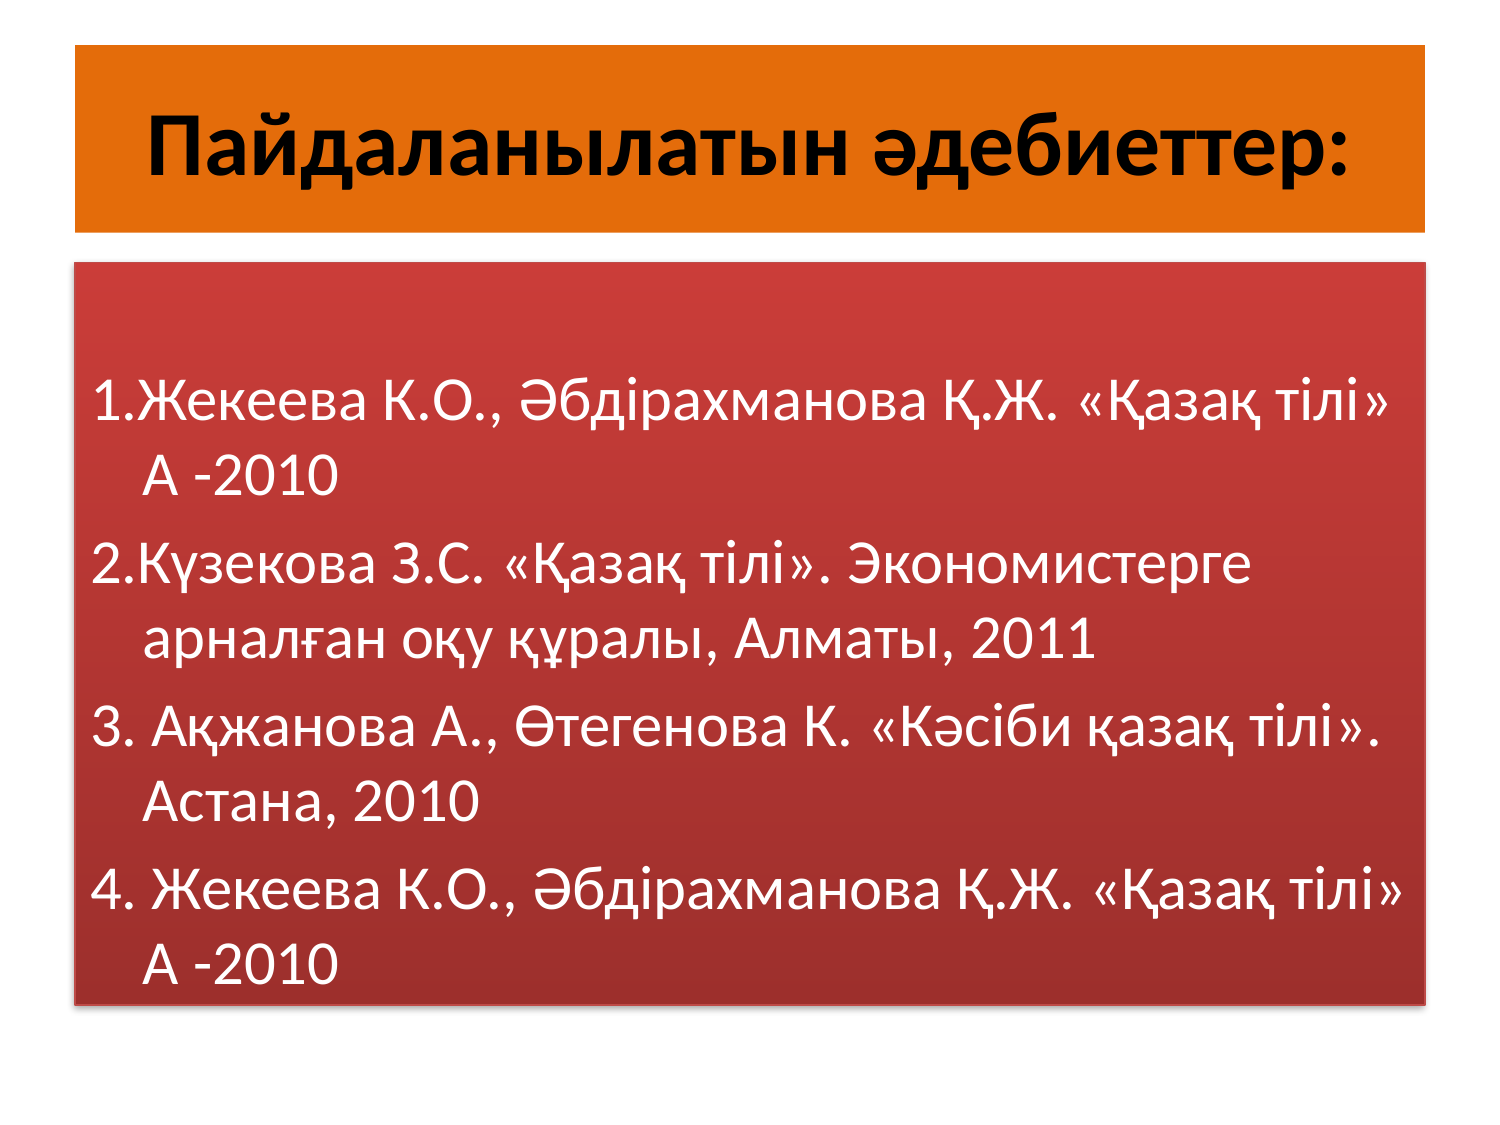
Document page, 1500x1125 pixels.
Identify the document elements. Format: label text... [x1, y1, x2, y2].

title Пайдаланылатын әдебиеттер: [75, 45, 1425, 233]
list 1.Жекеева К.О., Әбдірахманова Қ.Ж. «Қазақ тілі» А -2010 2.Күзекова З.С. «Қазақ тілі». Экономистерге арналған оқу құралы, Алматы, 2011 3. Ақжанова А., Өтегенова К. «Кәсіби қазақ тілі». Астана, 2010 4. Жекеева К.О., Әбдірахманова Қ.Ж. «Қазақ тілі» А -2010 [74, 262, 1426, 1006]
